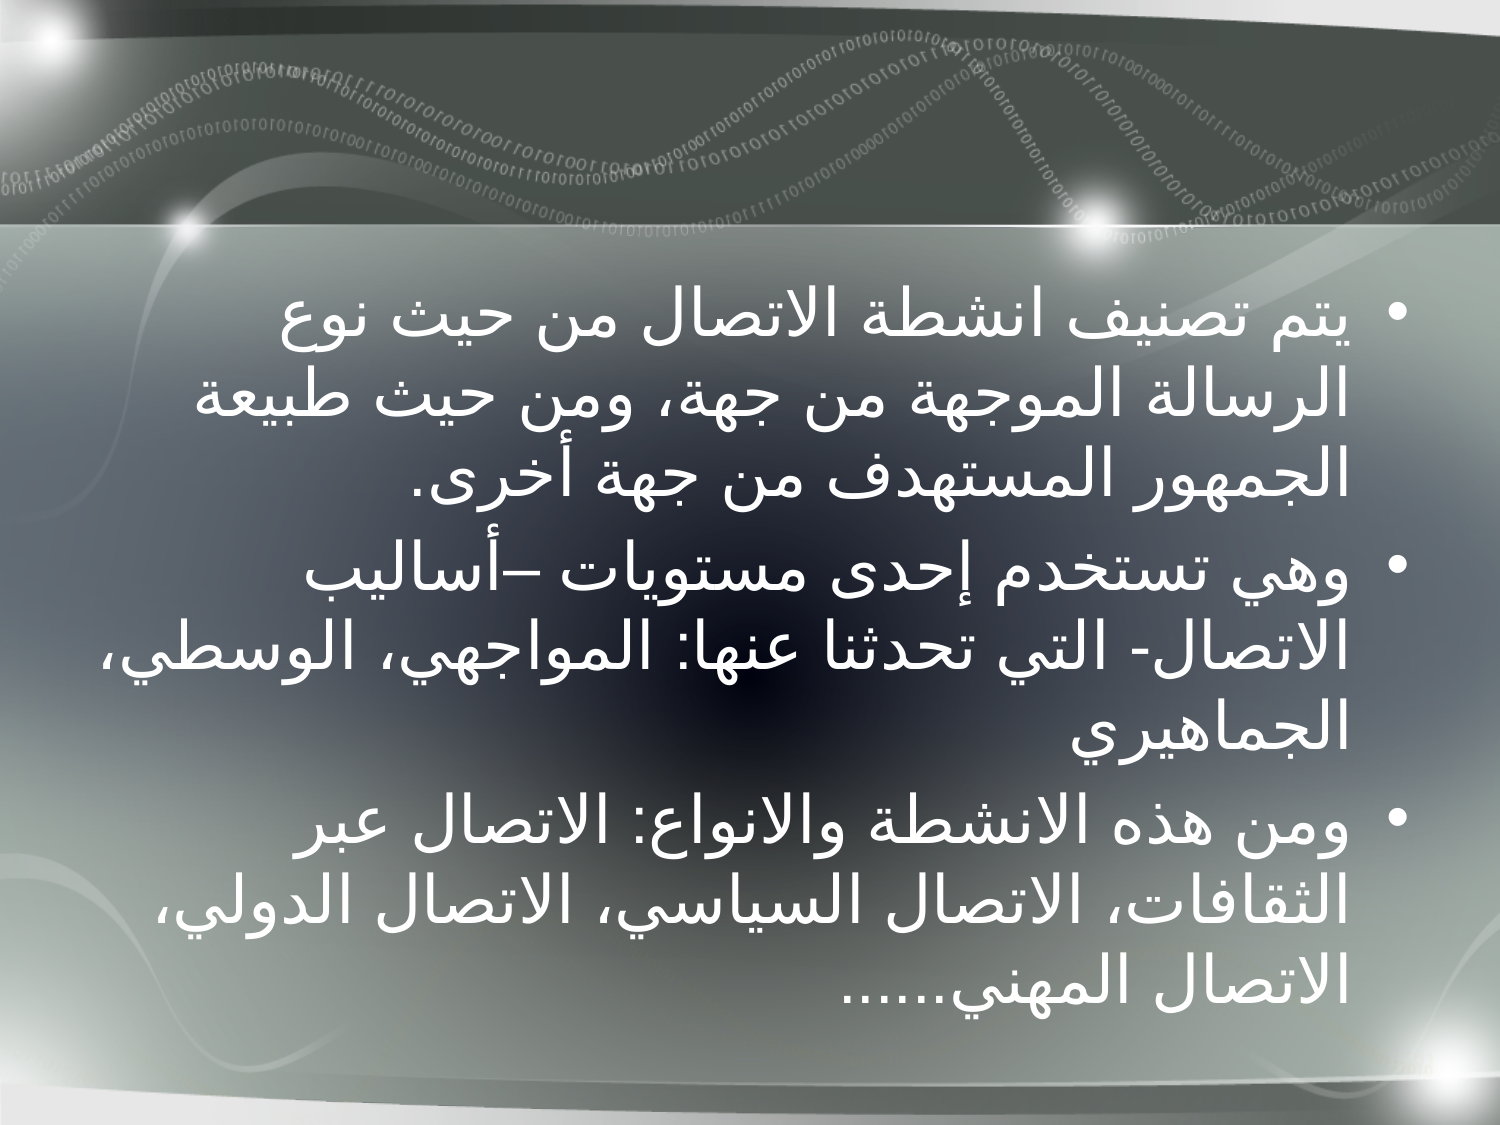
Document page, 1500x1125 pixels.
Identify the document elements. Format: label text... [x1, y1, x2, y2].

list يتم تصنيف انشطة الاتصال من حيث نوع الرسالة الموجهة من جهة، ومن حيث طبيعة الجمهور المستهدف من جهة أخرى. وهي تستخدم إحدى مستويات –أساليب الاتصال- التي تحدثنا عنها: المواجهي، الوسطي، الجماهيري ومن هذه الانشطة والانواع: الاتصال عبر الثقافات، الاتصال السياسي، الاتصال الدولي، الاتصال المهني...... [75, 262, 1425, 1005]
picture [0, 0, 1500, 1125]
